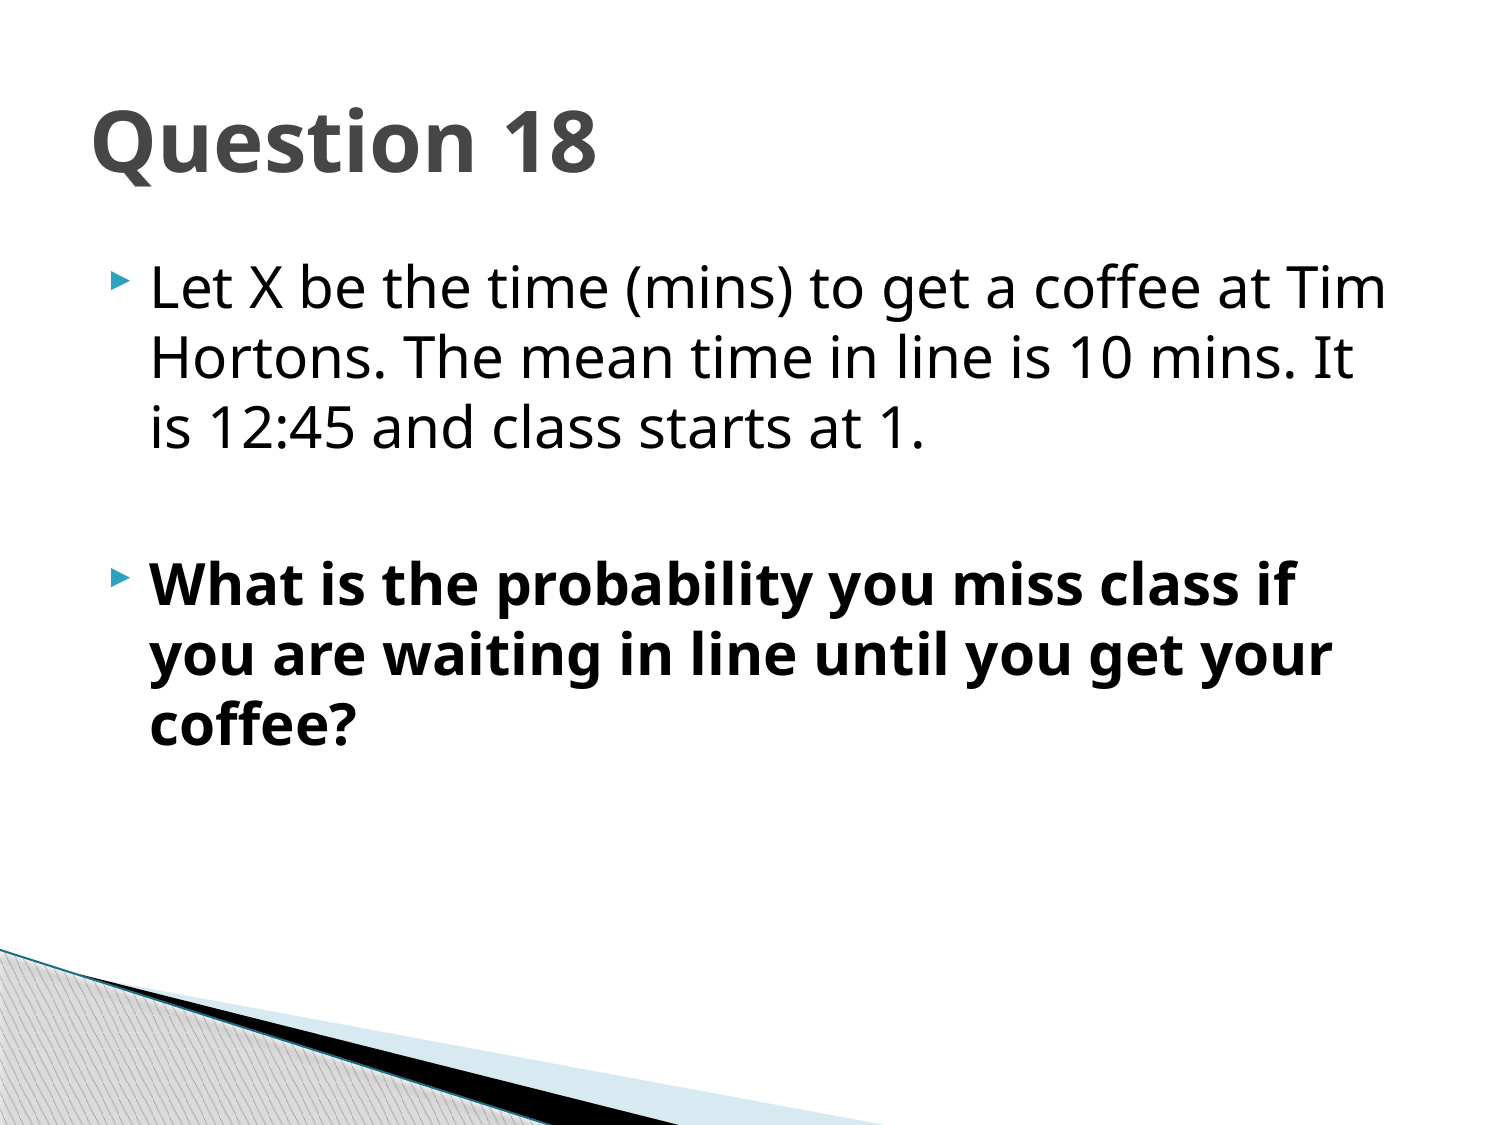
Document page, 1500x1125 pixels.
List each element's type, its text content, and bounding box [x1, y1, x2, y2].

title Question 18 [75, 45, 1425, 233]
list Let X be the time (mins) to get a coffee at Tim Hortons. The mean time in line is 10 mins. It is 12:45 and class starts at 1. What is the probability you miss class if you are waiting in line until you get your coffee? [75, 243, 1425, 986]
